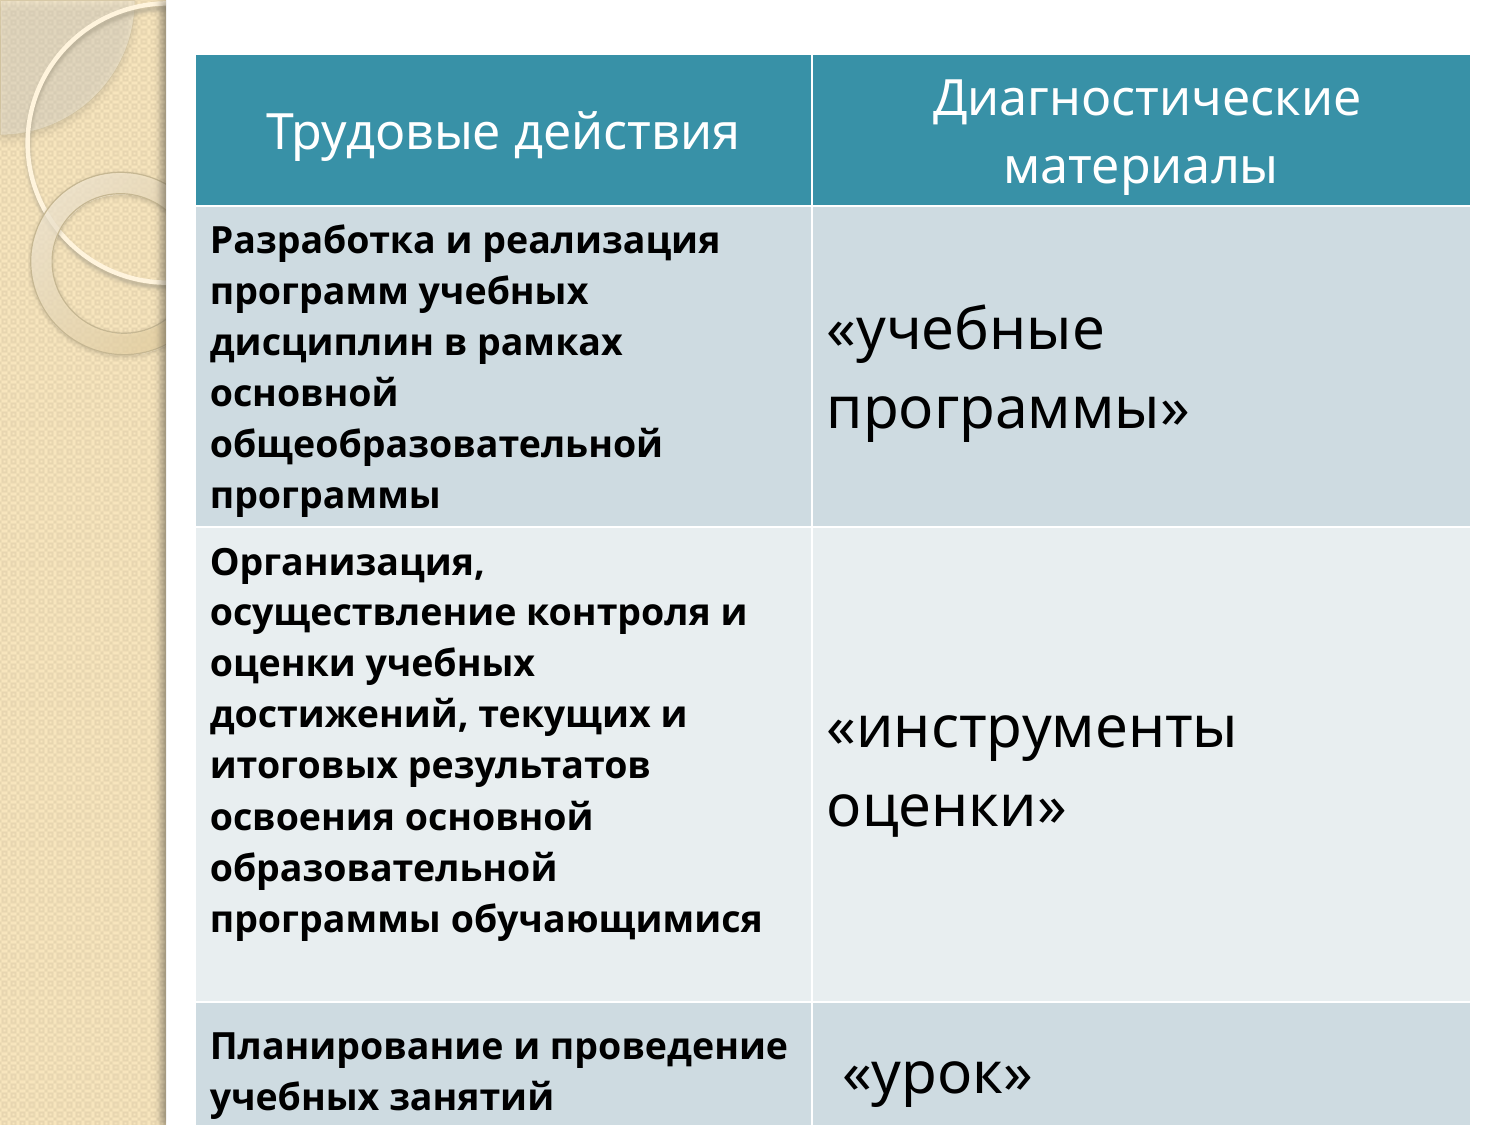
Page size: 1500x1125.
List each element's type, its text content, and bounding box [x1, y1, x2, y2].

table_cell «учебные программы» [813, 207, 1470, 526]
table_header Диагностические материалы [813, 55, 1470, 205]
table_cell Планирование и проведение учебных занятий [196, 1003, 811, 1125]
table_cell Организация, осуществление контроля и оценки учебных достижений, текущих и итоговых результатов освоения основной образовательной программы обучающимися [196, 528, 811, 1001]
table_cell «урок» [813, 1003, 1470, 1125]
table_cell «инструменты оценки» [813, 528, 1470, 1001]
table_cell Разработка и реализация программ учебных дисциплин в рамках основной общеобразовательной программы [196, 207, 811, 526]
table_header Трудовые действия [196, 55, 811, 205]
